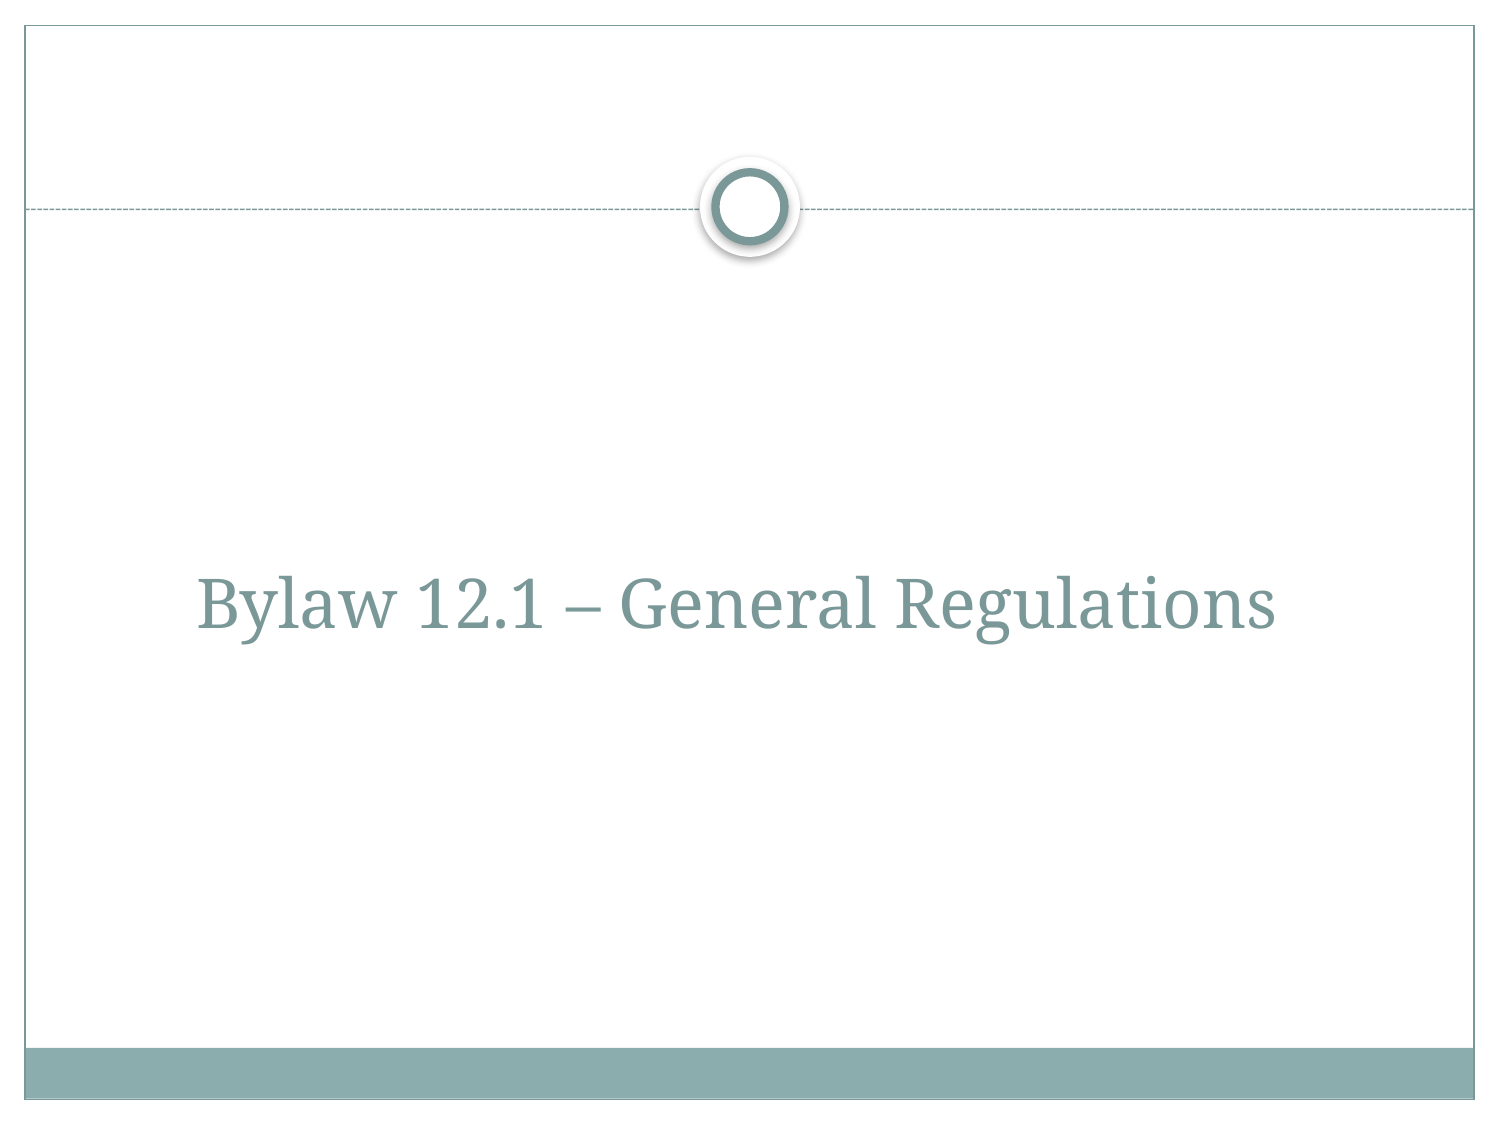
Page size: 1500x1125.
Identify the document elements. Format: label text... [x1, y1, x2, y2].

title Bylaw 12.1 – General Regulations [37, 525, 1438, 650]
